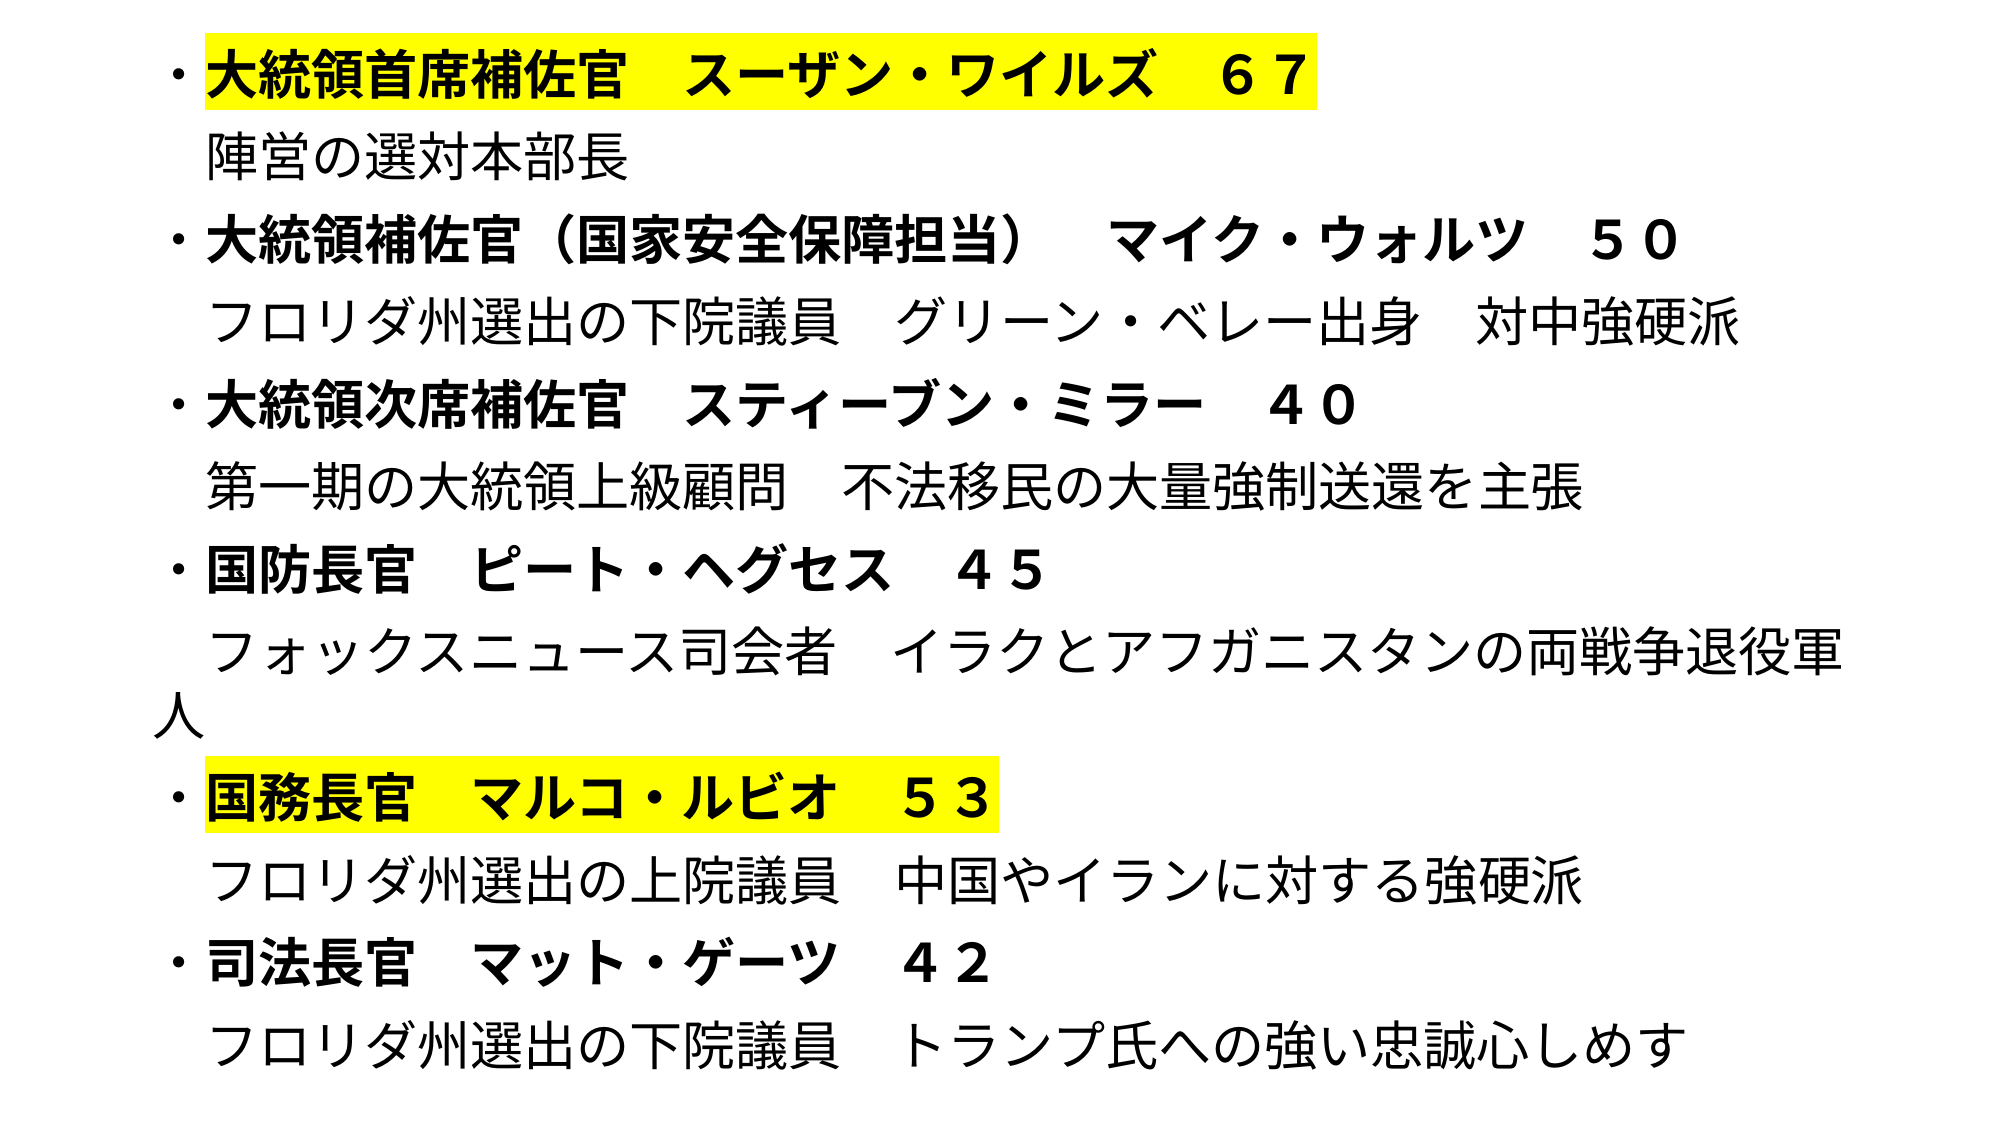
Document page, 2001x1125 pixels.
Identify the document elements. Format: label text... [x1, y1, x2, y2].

list ・大統領首席補佐官 スーザン・ワイルズ ６７ 陣営の選対本部長 ・大統領補佐官（国家安全保障担当） マイク・ウォルツ ５０ フロリダ州選出の下院議員 グリーン・ベレー出身 対中強硬派 ・大統領次席補佐官 スティーブン・ミラー ４０ 第一期の大統領上級顧問 不法移民の大量強制送還を主張 ・国防長官 ピート・ヘグセス ４５ フォックスニュース司会者 イラクとアフガニスタンの両戦争退役軍人 ・国務長官 マルコ・ルビオ ５３ フロリダ州選出の上院議員 中国やイランに対する強硬派 ・司法長官 マット・ゲーツ ４２ フロリダ州選出の下院議員 トランプ氏への強い忠誠心しめす [137, 33, 1863, 1093]
